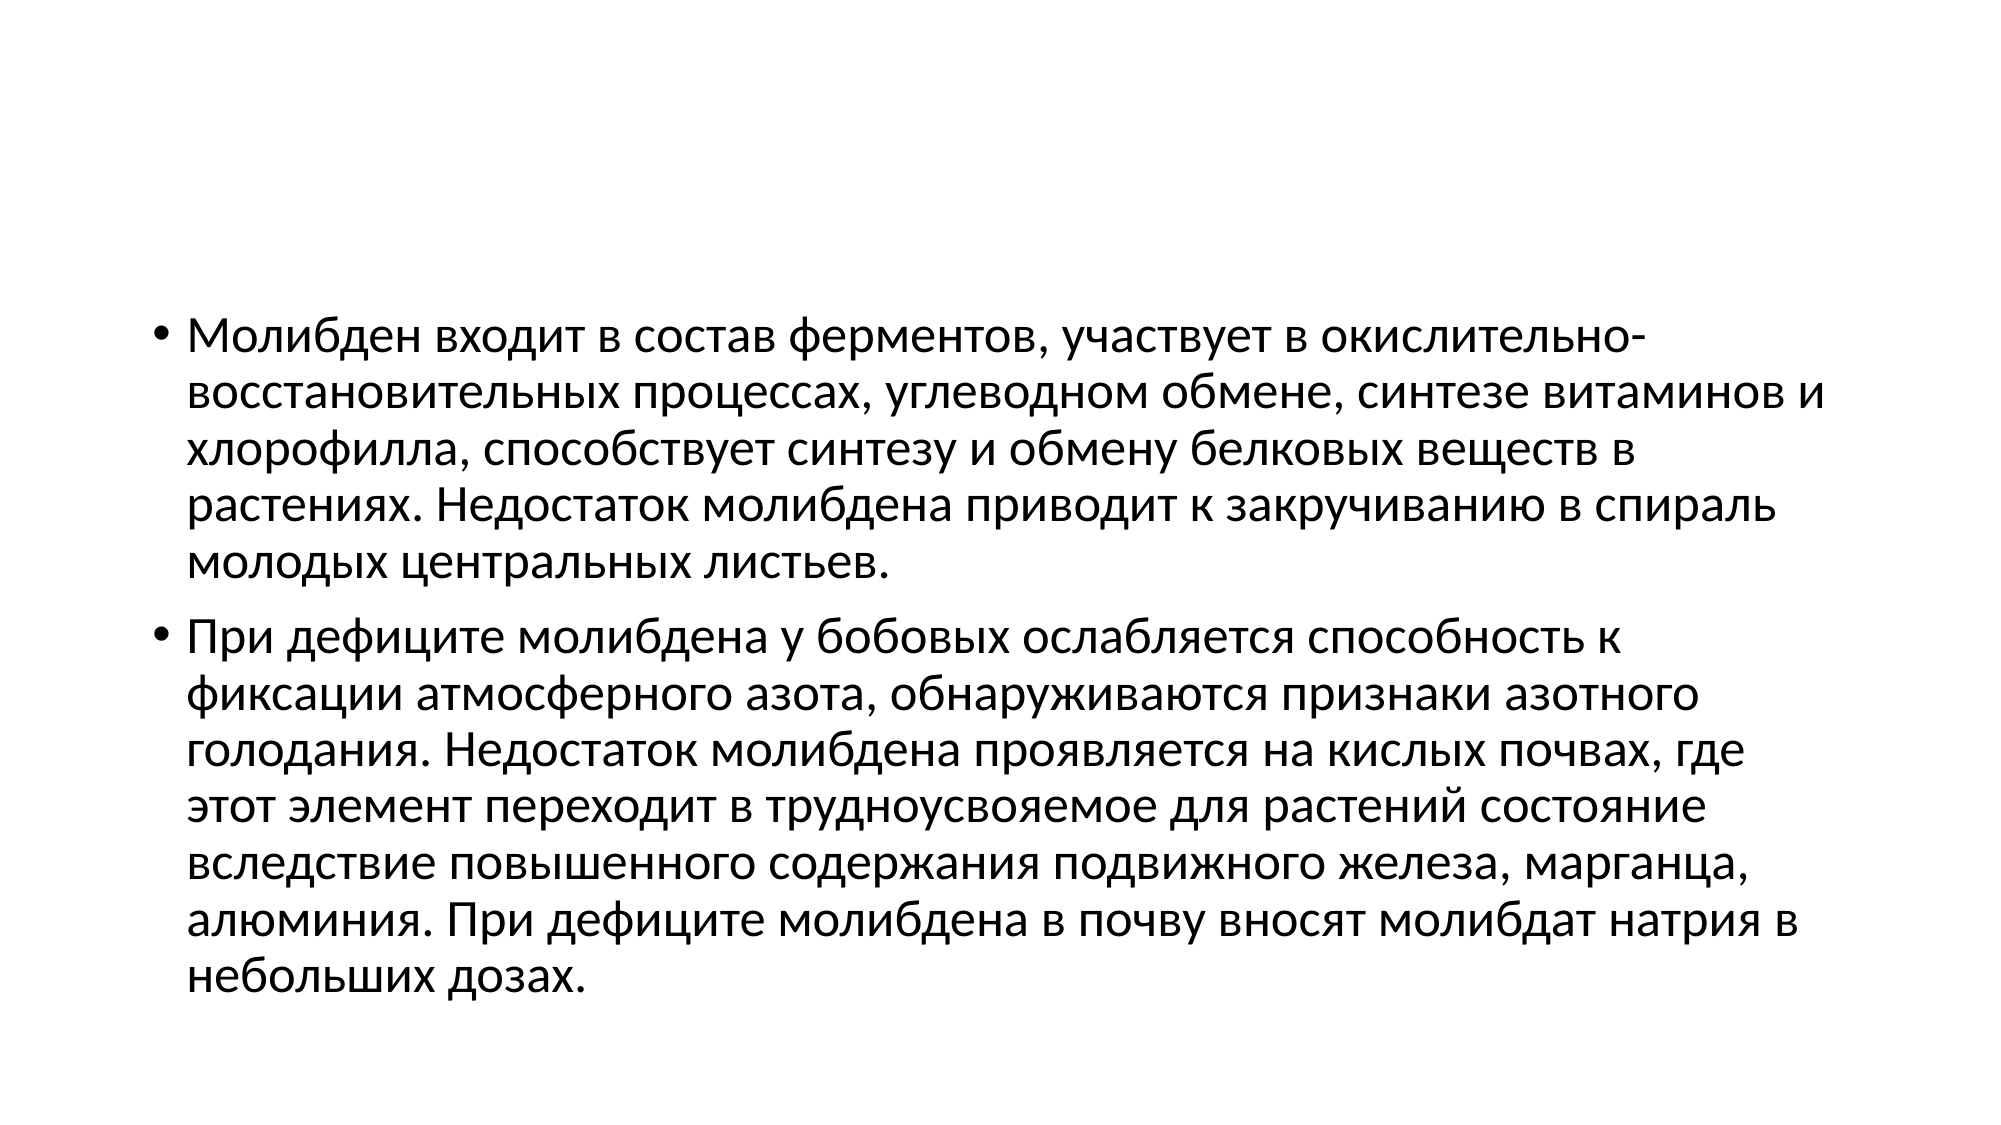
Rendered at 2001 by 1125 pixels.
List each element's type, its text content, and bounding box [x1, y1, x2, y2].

list Молибден входит в состав ферментов, участвует в окислительно-восстановительных процессах, углеводном обмене, синтезе витаминов и хлорофилла, способствует синтезу и обмену белковых веществ в растениях. Недостаток молибдена приводит к закручиванию в спираль молодых центральных листьев. При дефиците молибдена у бобовых ослабляется способность к фиксации атмосферного азота, обнаруживаются признаки азотного голодания. Недостаток молибдена проявляется на кислых почвах, где этот элемент переходит в трудноусвояемое для растений состояние вследствие повышенного содержания подвижного железа, марганца, алюминия. При дефиците молибдена в почву вносят молибдат натрия в небольших дозах. [137, 299, 1863, 1014]
